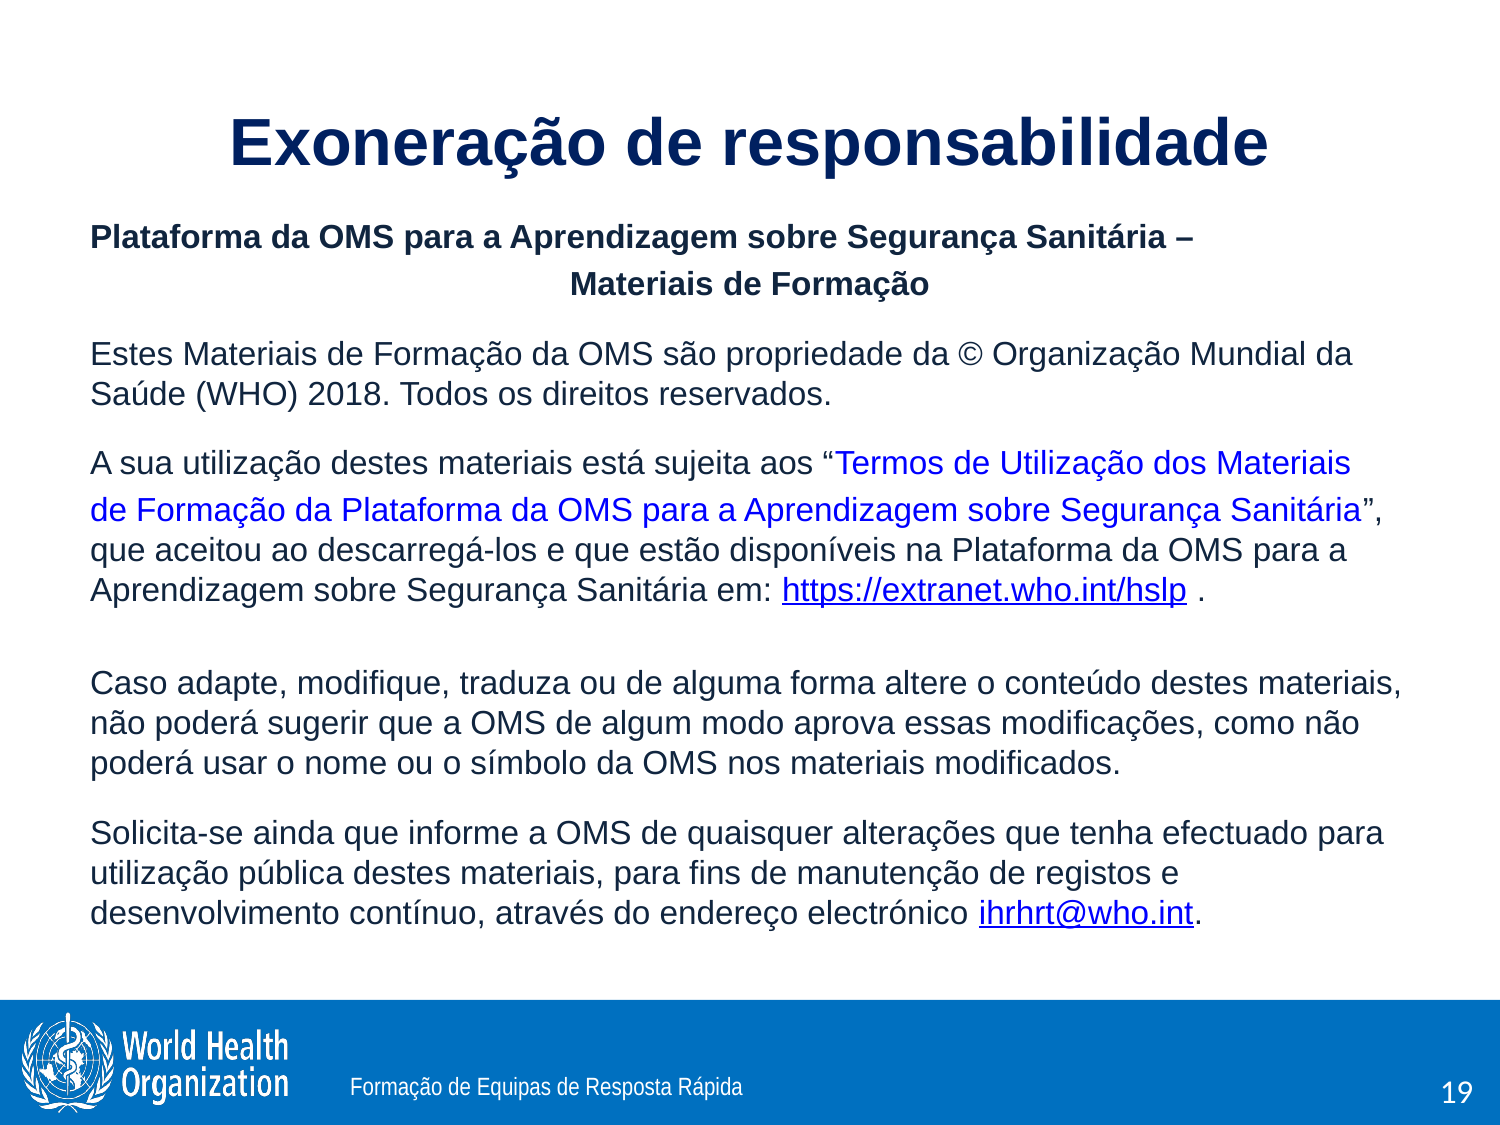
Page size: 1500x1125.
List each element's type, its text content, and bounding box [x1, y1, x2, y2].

list [75, 262, 1425, 1005]
picture [21, 1012, 288, 1113]
title Exoneração de responsabilidade [75, 45, 1425, 208]
text_box Plataforma da OMS para a Aprendizagem sobre Segurança Sanitária – Materiais de Formação Estes Materiais de Formação da OMS são propriedade da © Organização Mundial da Saúde (WHO) 2018. Todos os direitos reservados. A sua utilização destes materiais está sujeita aos “Termos de Utilização dos Materiais de Formação da Plataforma da OMS para a Aprendizagem sobre Segurança Sanitária”, que aceitou ao descarregá-los e que estão disponíveis na Plataforma da OMS para a Aprendizagem sobre Segurança Sanitária em: https://extranet.who.int/hslp . Caso adapte, modifique, traduza ou de alguma forma altere o conteúdo destes materiais, não poderá sugerir que a OMS de algum modo aprova essas modificações, como não poderá usar o nome ou o símbolo da OMS nos materiais modificados. Solicita-se ainda que informe a OMS de quaisquer alterações que tenha efectuado para utilização pública destes materiais, para fins de manutenção de registos e desenvolvimento contínuo, através do endereço electrónico ihrhrt@who.int. [74, 208, 1425, 951]
